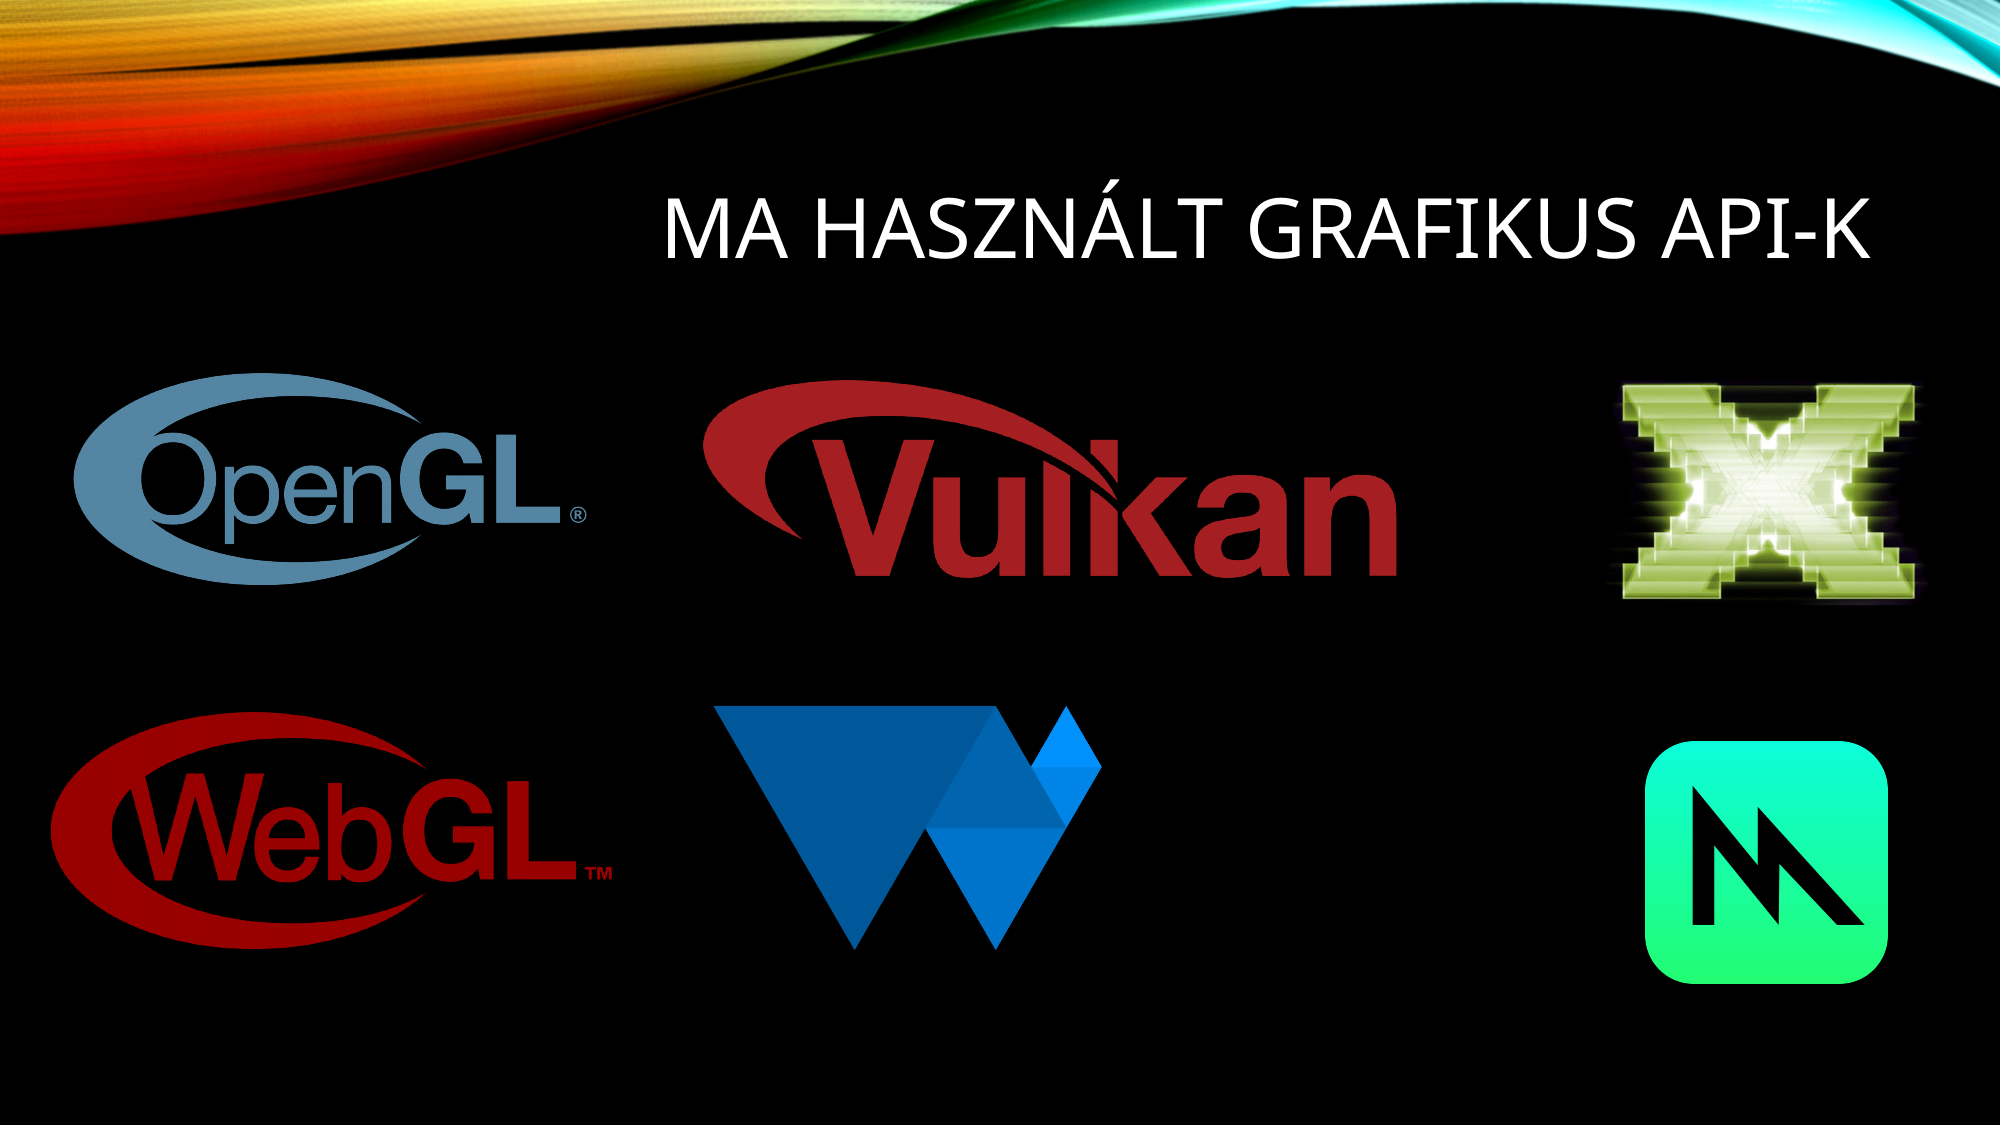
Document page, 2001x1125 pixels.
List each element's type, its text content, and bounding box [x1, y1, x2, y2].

picture [1645, 741, 1888, 985]
picture [699, 654, 1150, 1007]
title Ma használt Grafikus API-k [474, 125, 1888, 338]
picture [703, 380, 1449, 579]
picture [1532, 360, 2000, 625]
picture [48, 712, 614, 949]
picture [0, 0, 2000, 237]
picture [46, 360, 614, 598]
